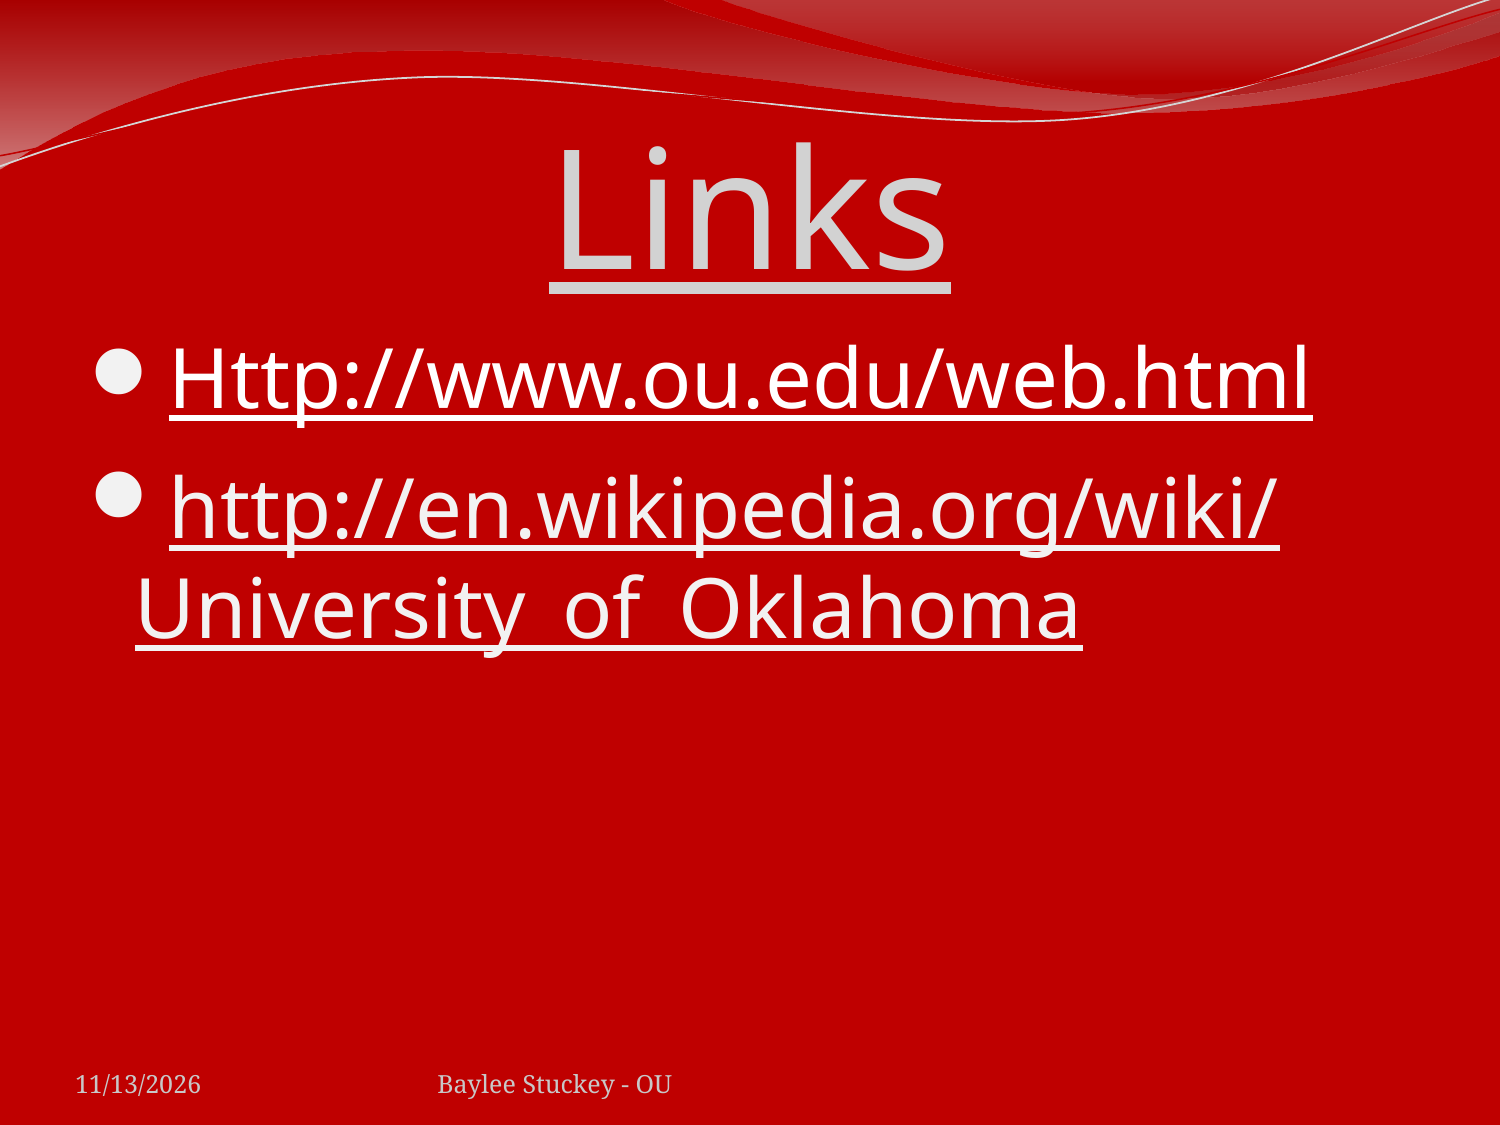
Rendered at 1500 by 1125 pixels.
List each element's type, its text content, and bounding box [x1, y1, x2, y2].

title Links [75, 115, 1425, 303]
list Http://www.ou.edu/web.html http://en.wikipedia.org/wiki/University_of_Oklahoma [75, 317, 1425, 1038]
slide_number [75, 1042, 425, 1103]
footer Baylee Stuckey - OU [437, 1042, 988, 1103]
